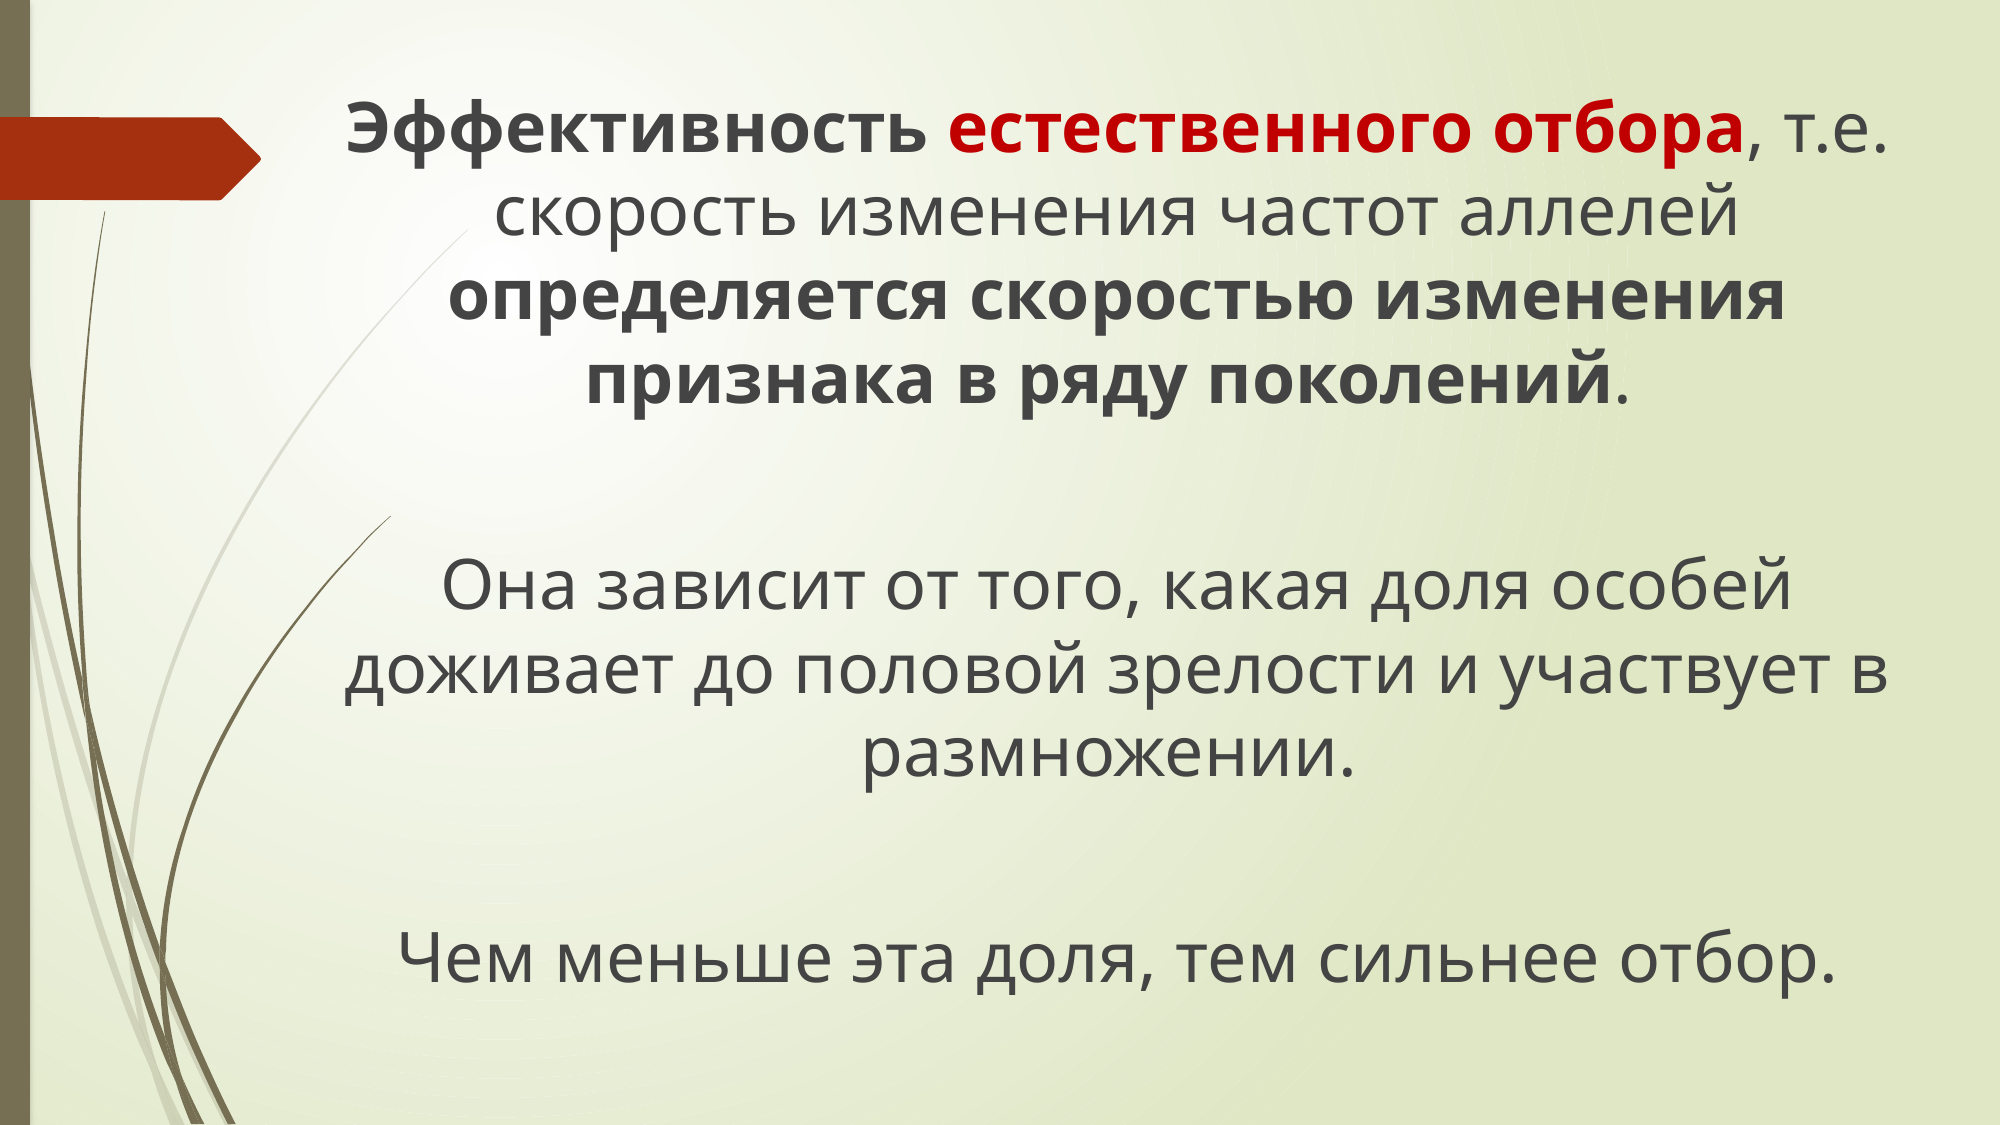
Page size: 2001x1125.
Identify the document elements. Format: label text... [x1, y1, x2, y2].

list Эффективность естественного отбора, т.е. скорость изменения частот аллелей определяется скоростью изменения признака в ряду поколений. Она зависит от того, какая доля особей доживает до половой зрелости и участвует в размножении. Чем меньше эта доля, тем сильнее отбор. [319, 75, 1917, 1053]
